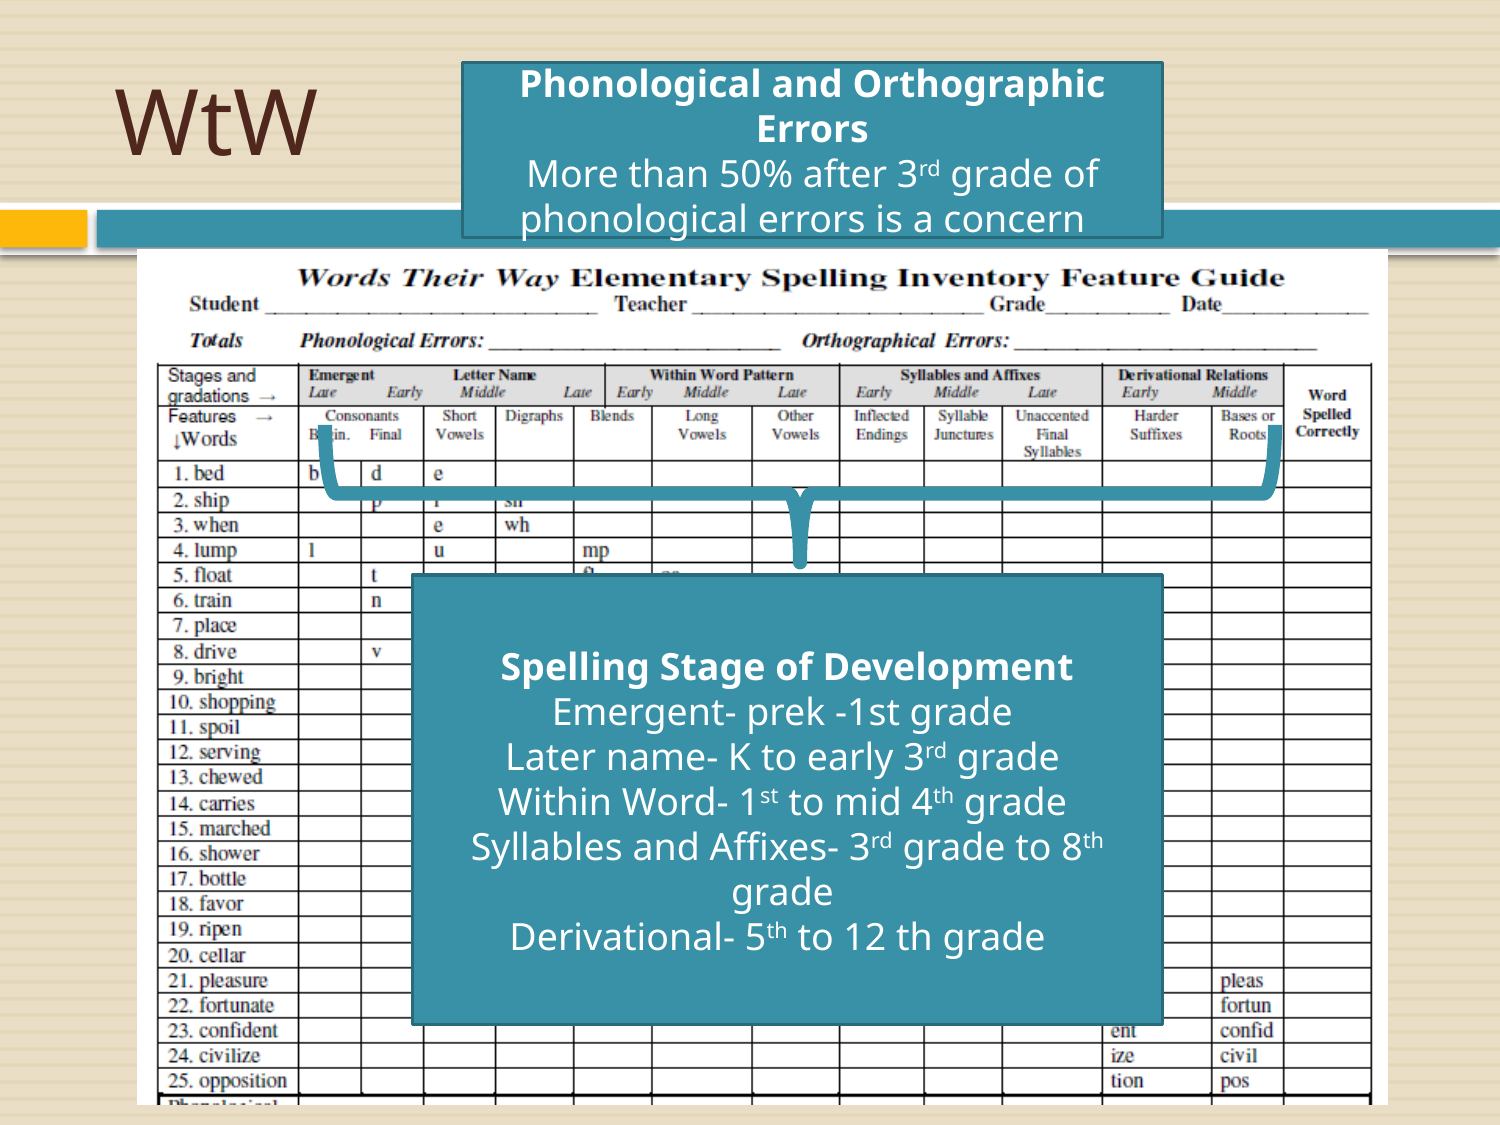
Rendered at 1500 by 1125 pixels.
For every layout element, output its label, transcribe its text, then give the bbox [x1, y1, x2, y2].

text_box Phonological and Orthographic Errors More than 50% after 3rd grade of phonological errors is a concern [461, 61, 1164, 239]
picture [137, 249, 1388, 1105]
title WtW [99, 37, 1438, 201]
